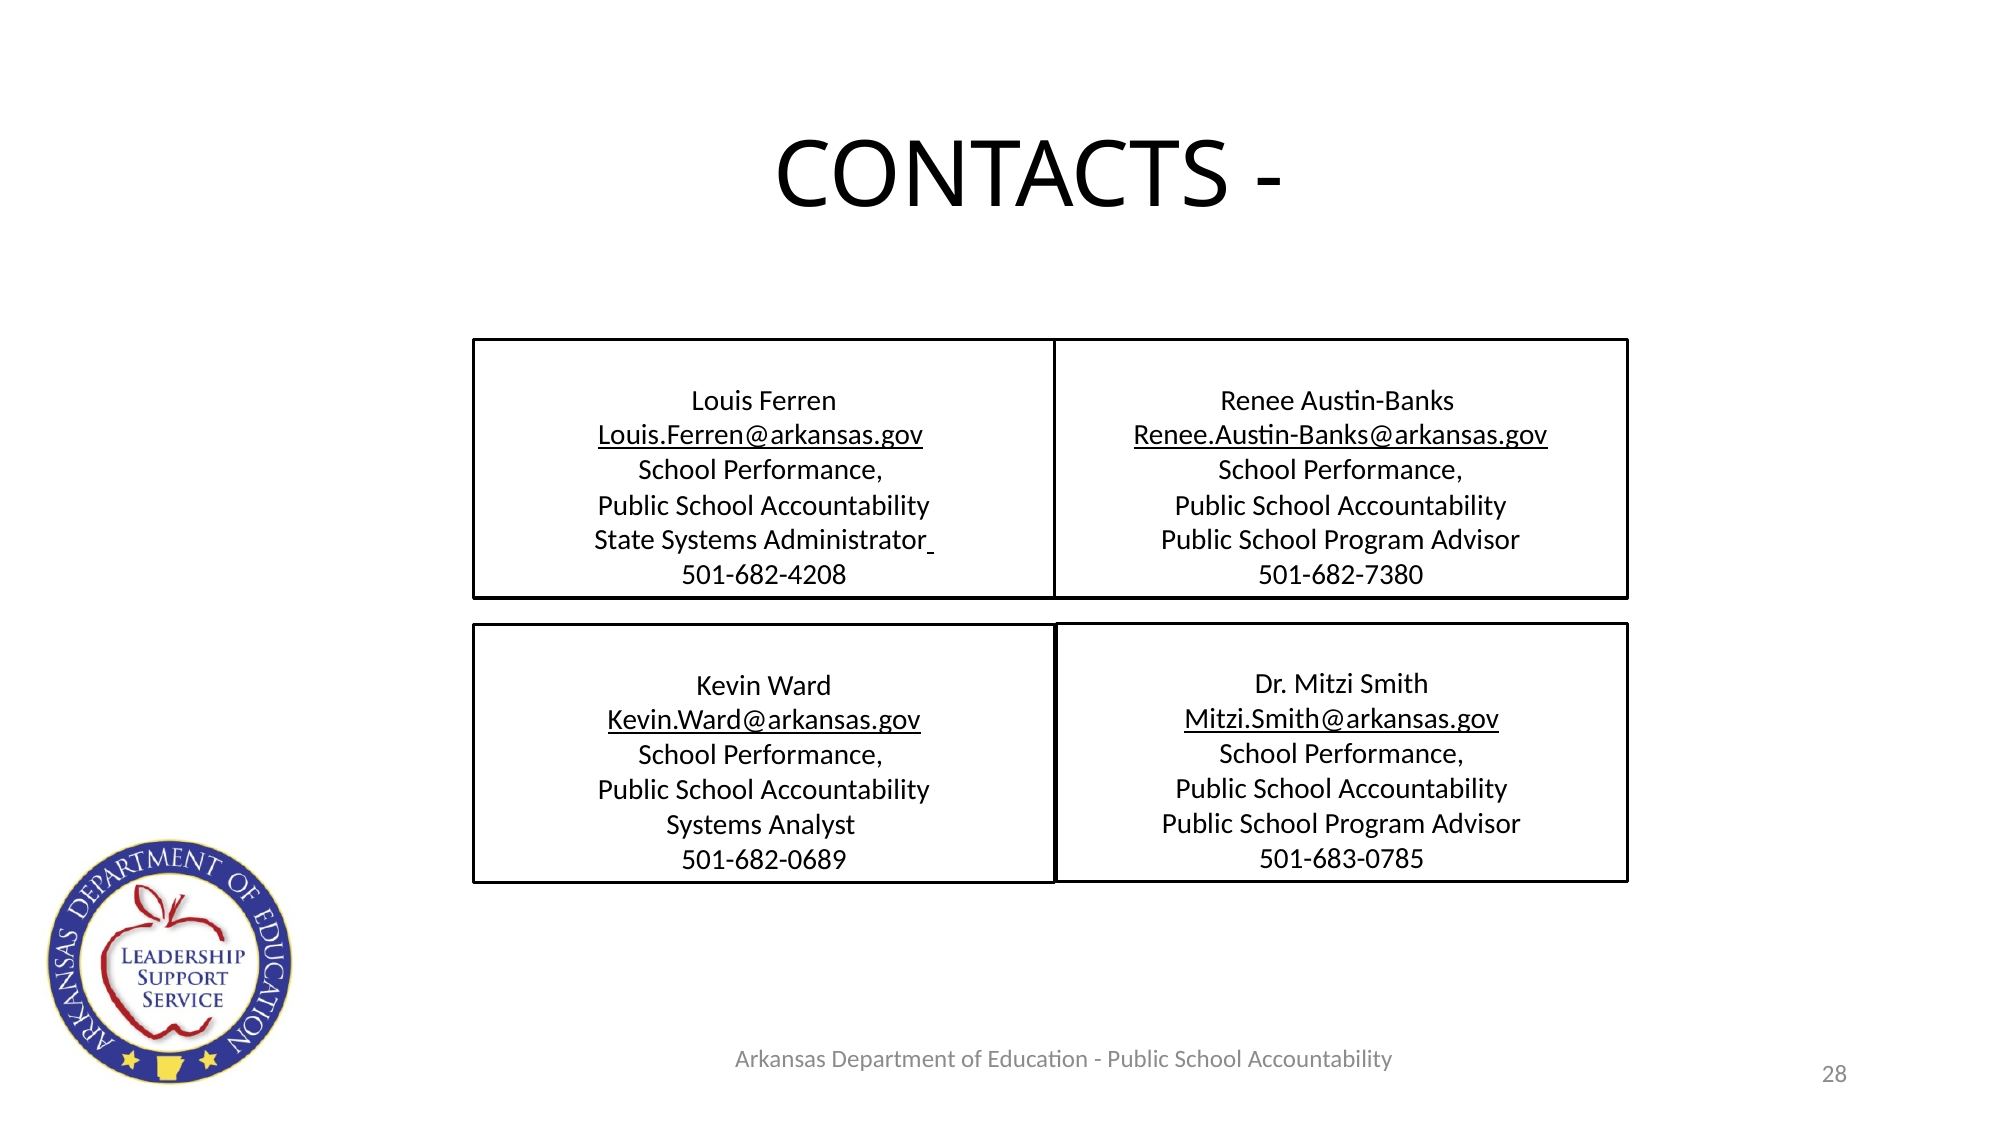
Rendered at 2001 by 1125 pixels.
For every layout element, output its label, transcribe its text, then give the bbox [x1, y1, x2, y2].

footer Arkansas Department of Education - Public School Accountability [716, 1042, 1412, 1103]
text_box Louis Ferren Louis.Ferren@arkansas.gov School Performance, Public School Accountability State Systems Administrator 501-682-4208 [473, 339, 1055, 598]
slide_number 28 [1412, 1042, 1863, 1103]
picture [41, 833, 297, 1087]
title CONTACTS - [554, 79, 1504, 275]
text_box Dr. Mitzi Smith Mitzi.Smith@arkansas.gov School Performance, Public School Accountability Public School Program Advisor 501-683-0785 [1056, 623, 1628, 882]
text_box Kevin Ward Kevin.Ward@arkansas.gov School Performance, Public School Accountability Systems Analyst 501-682-0689 [473, 624, 1055, 883]
text_box Renee Austin-Banks Renee.Austin-Banks@arkansas.gov School Performance, Public School Accountability Public School Program Advisor 501-682-7380 [1055, 339, 1628, 598]
